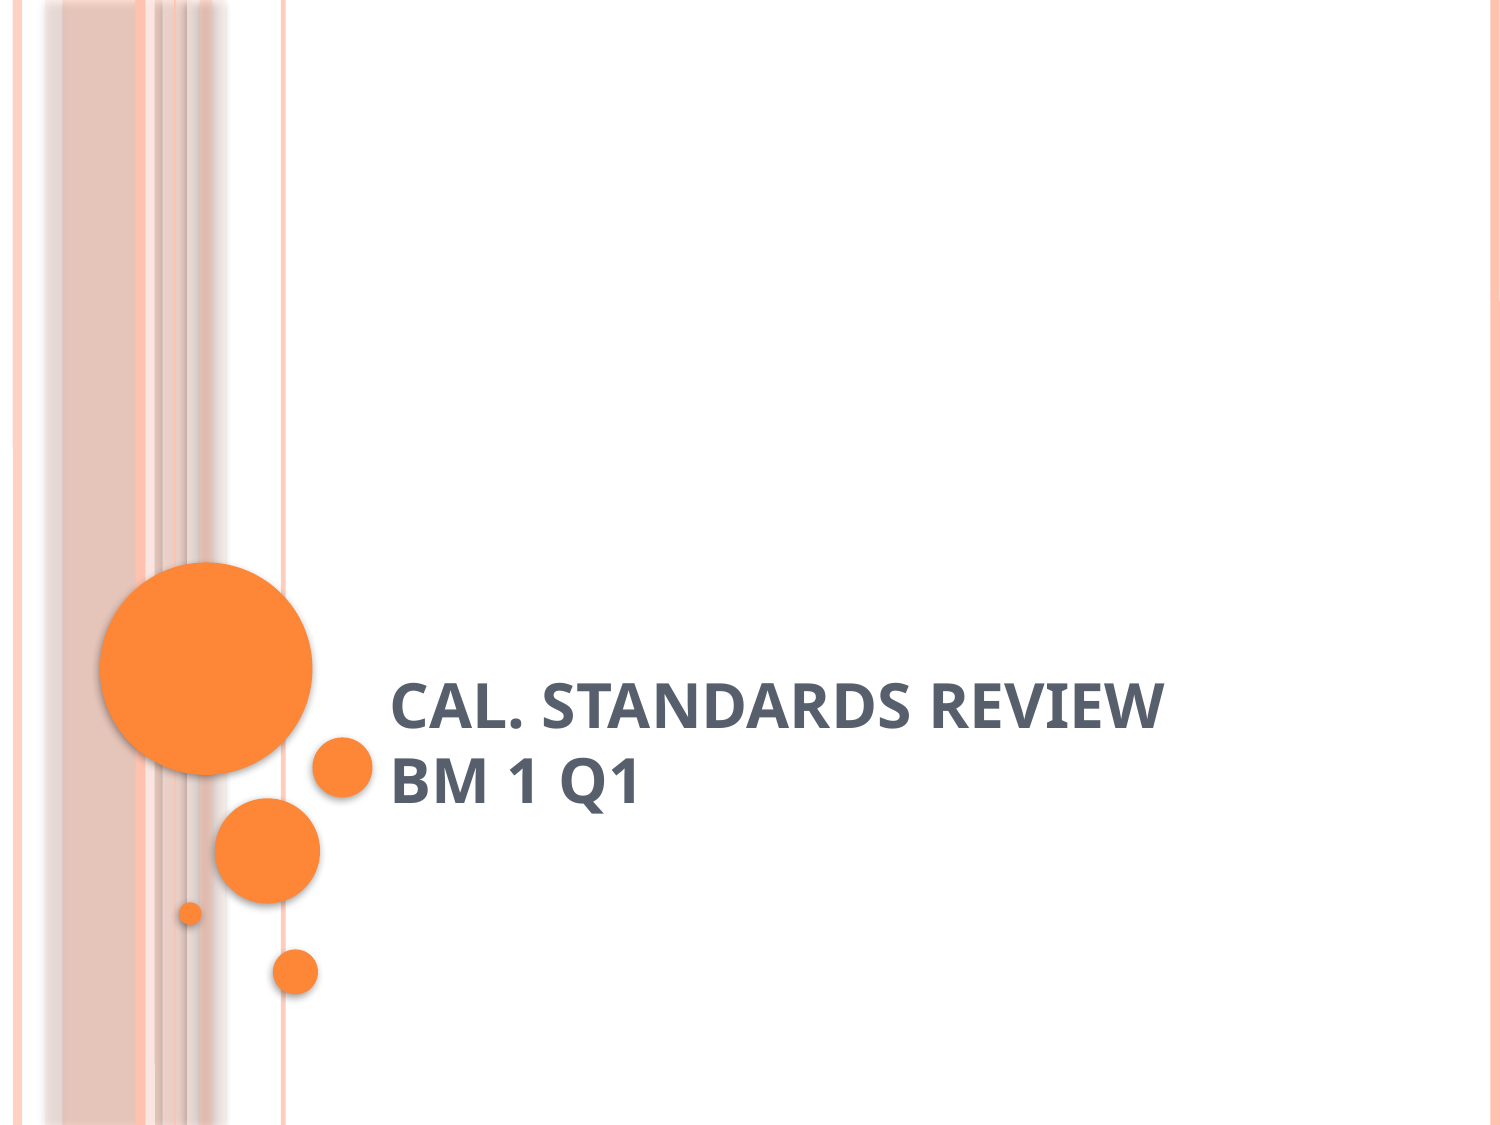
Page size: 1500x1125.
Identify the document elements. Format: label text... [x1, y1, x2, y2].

title Cal. Standards Review BM 1 Q1 [375, 512, 1388, 824]
